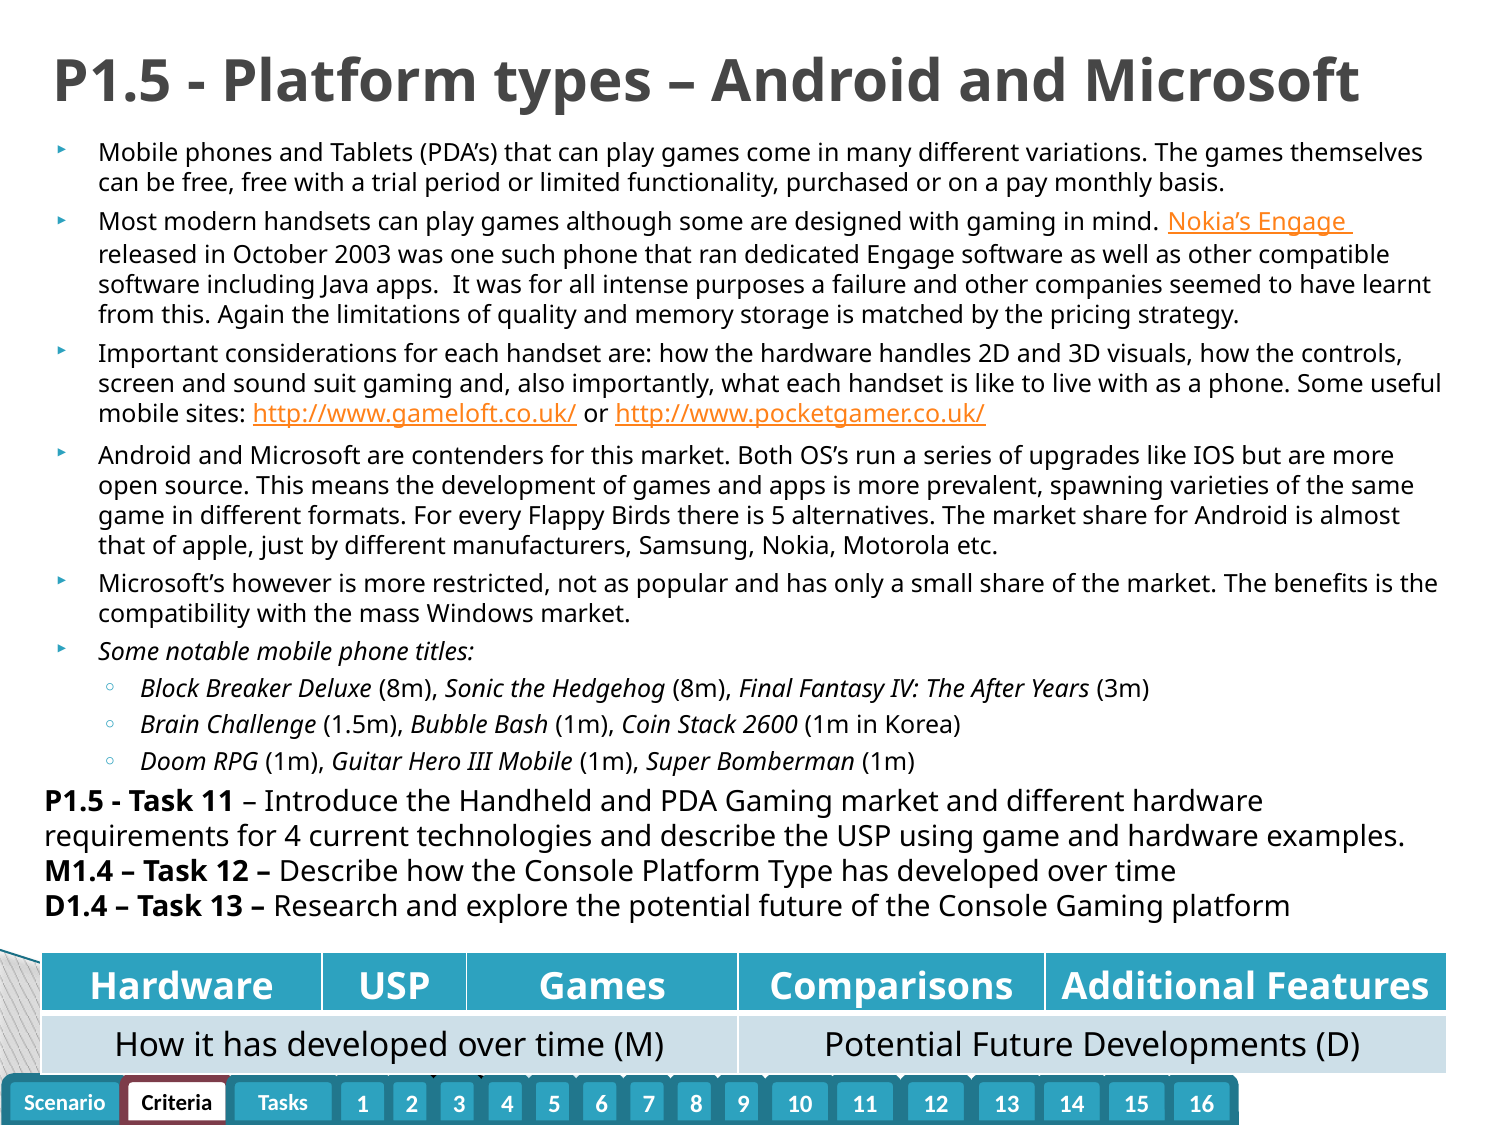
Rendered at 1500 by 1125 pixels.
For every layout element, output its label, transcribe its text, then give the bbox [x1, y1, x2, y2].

table_cell How it has developed over time (M) [42, 1016, 737, 1073]
table_cell Potential Future Developments (D) [739, 1016, 1446, 1073]
list Mobile phones and Tablets (PDA’s) that can play games come in many different variations. The games themselves can be free, free with a trial period or limited functionality, purchased or on a pay monthly basis. Most modern handsets can play games although some are designed with gaming in mind. Nokia’s Engage released in October 2003 was one such phone that ran dedicated Engage software as well as other compatible software including Java apps. It was for all intense purposes a failure and other companies seemed to have learnt from this. Again the limitations of quality and memory storage is matched by the pricing strategy. Important considerations for each handset are: how the hardware handles 2D and 3D visuals, how the controls, screen and sound suit gaming and, also importantly, what each handset is like to live with as a phone. Some useful mobile sites: http://www.gameloft.co.uk/ or http://www.pocketgamer.co.uk/ Android and Microsoft are contenders for this market. Both OS’s run a series of upgrades like IOS but are more open source. This means the development of games and apps is more prevalent, spawning varieties of the same game in different formats. For every Flappy Birds there is 5 alternatives. The market share for Android is almost that of apple, just by different manufacturers, Samsung, Nokia, Motorola etc. Microsoft’s however is more restricted, not as popular and has only a small share of the market. The benefits is the compatibility with the mass Windows market. Some notable mobile phone titles: Block Breaker Deluxe (8m), Sonic the Hedgehog (8m), Final Fantasy IV: The After Years (3m) Brain Challenge (1.5m), Bubble Bash (1m), Coin Stack 2600 (1m in Korea) Doom RPG (1m), Guitar Hero III Mobile (1m), Super Bomberman (1m) [23, 129, 1465, 787]
title P1.5 - Platform types – Android and Microsoft [37, 18, 1459, 129]
table_header Additional Features [1046, 953, 1446, 1010]
table_header Hardware [42, 953, 321, 1010]
table_header Games [467, 953, 737, 1010]
text_box P1.5 - Task 11 – Introduce the Handheld and PDA Gaming market and different hardware requirements for 4 current technologies and describe the USP using game and hardware examples. M1.4 – Task 12 – Describe how the Console Platform Type has developed over time D1.4 – Task 13 – Research and explore the potential future of the Console Gaming platform [29, 775, 1471, 930]
table_header Comparisons [739, 953, 1044, 1010]
table_header USP [323, 953, 466, 1010]
